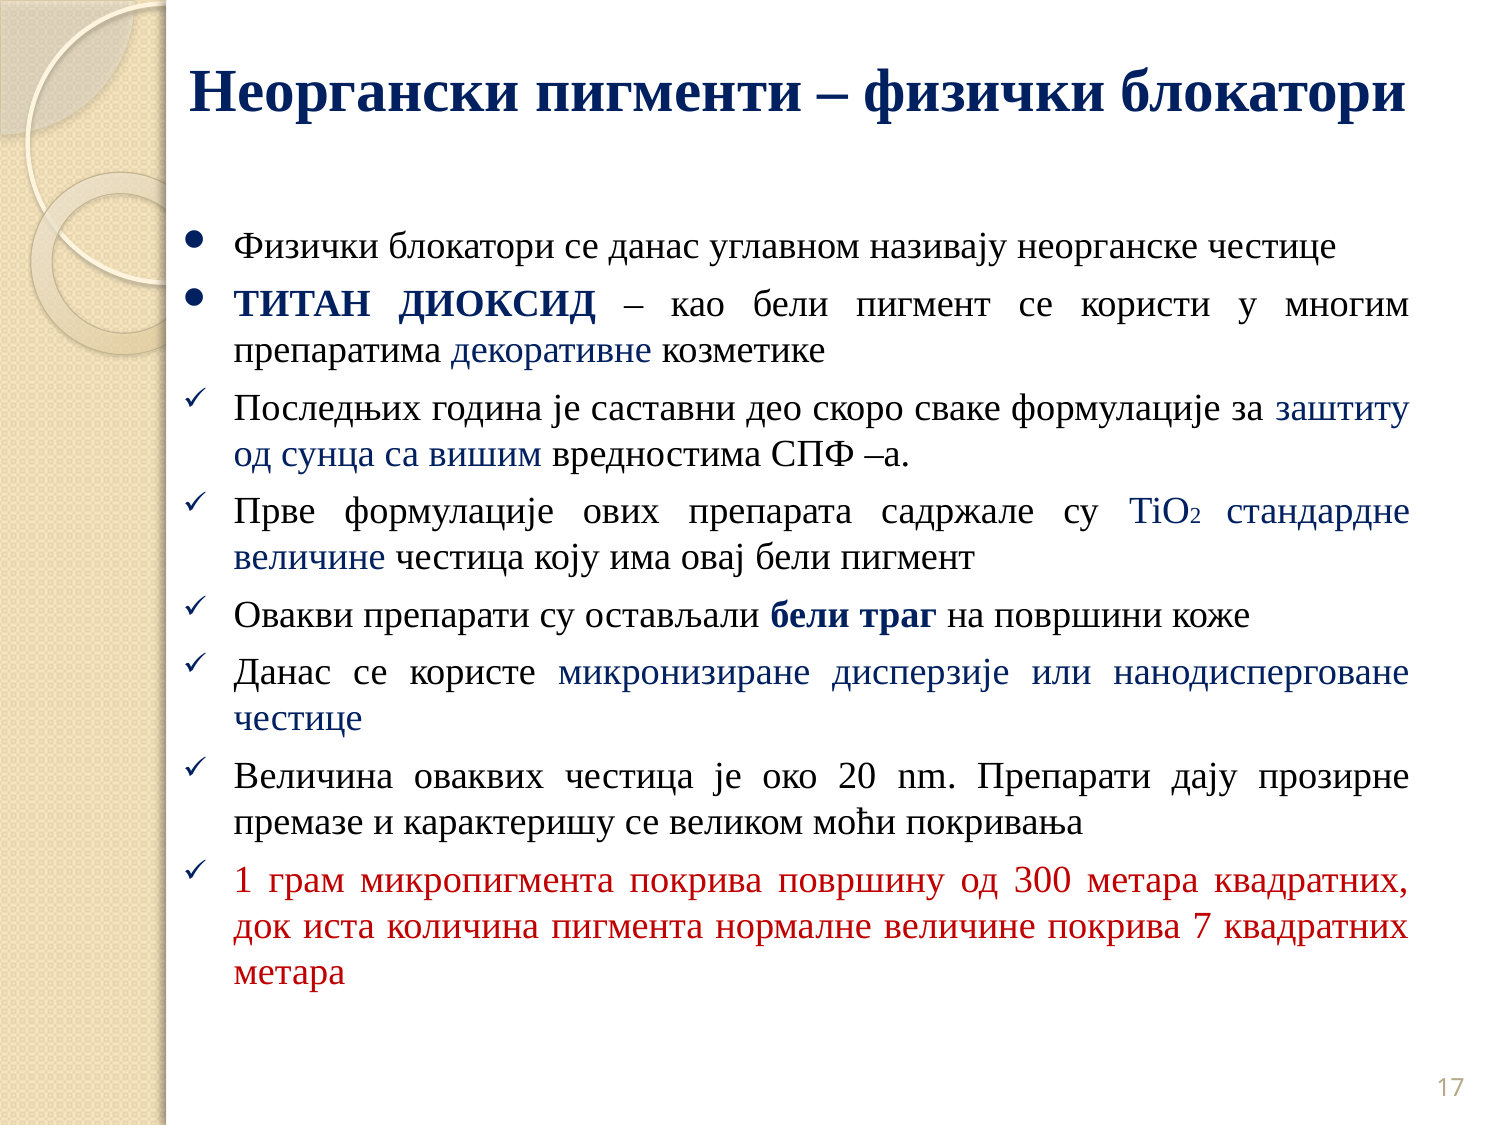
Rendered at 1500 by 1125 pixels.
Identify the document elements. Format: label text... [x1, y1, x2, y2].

list Неоргански пигменти – физички блокатори Физички блокатори се данас углавном називају неорганске честице ТИТАН ДИОКСИД – као бели пигмент се користи у многим препаратима декоративне козметике Последњих година је саставни део скоро сваке формулације за заштиту од сунца са вишим вредностима СПФ –а. Прве формулације ових препарата садржале су TiO2 стандардне величине честица коју има овај бели пигмент Овакви препарати су остављали бели траг на површини коже Данас се користе микронизиране дисперзије или нанодисперговане честице Величина оваквих честица је око 20 nm. Препарати дају прозирне премазе и карактеришу се великом моћи покривања 1 грам микропигмента покрива површину од 300 метара квадратних, док иста количина пигмента нормалне величине покрива 7 квадратних метара [159, 42, 1425, 1071]
slide_number 17 [1413, 1034, 1488, 1113]
